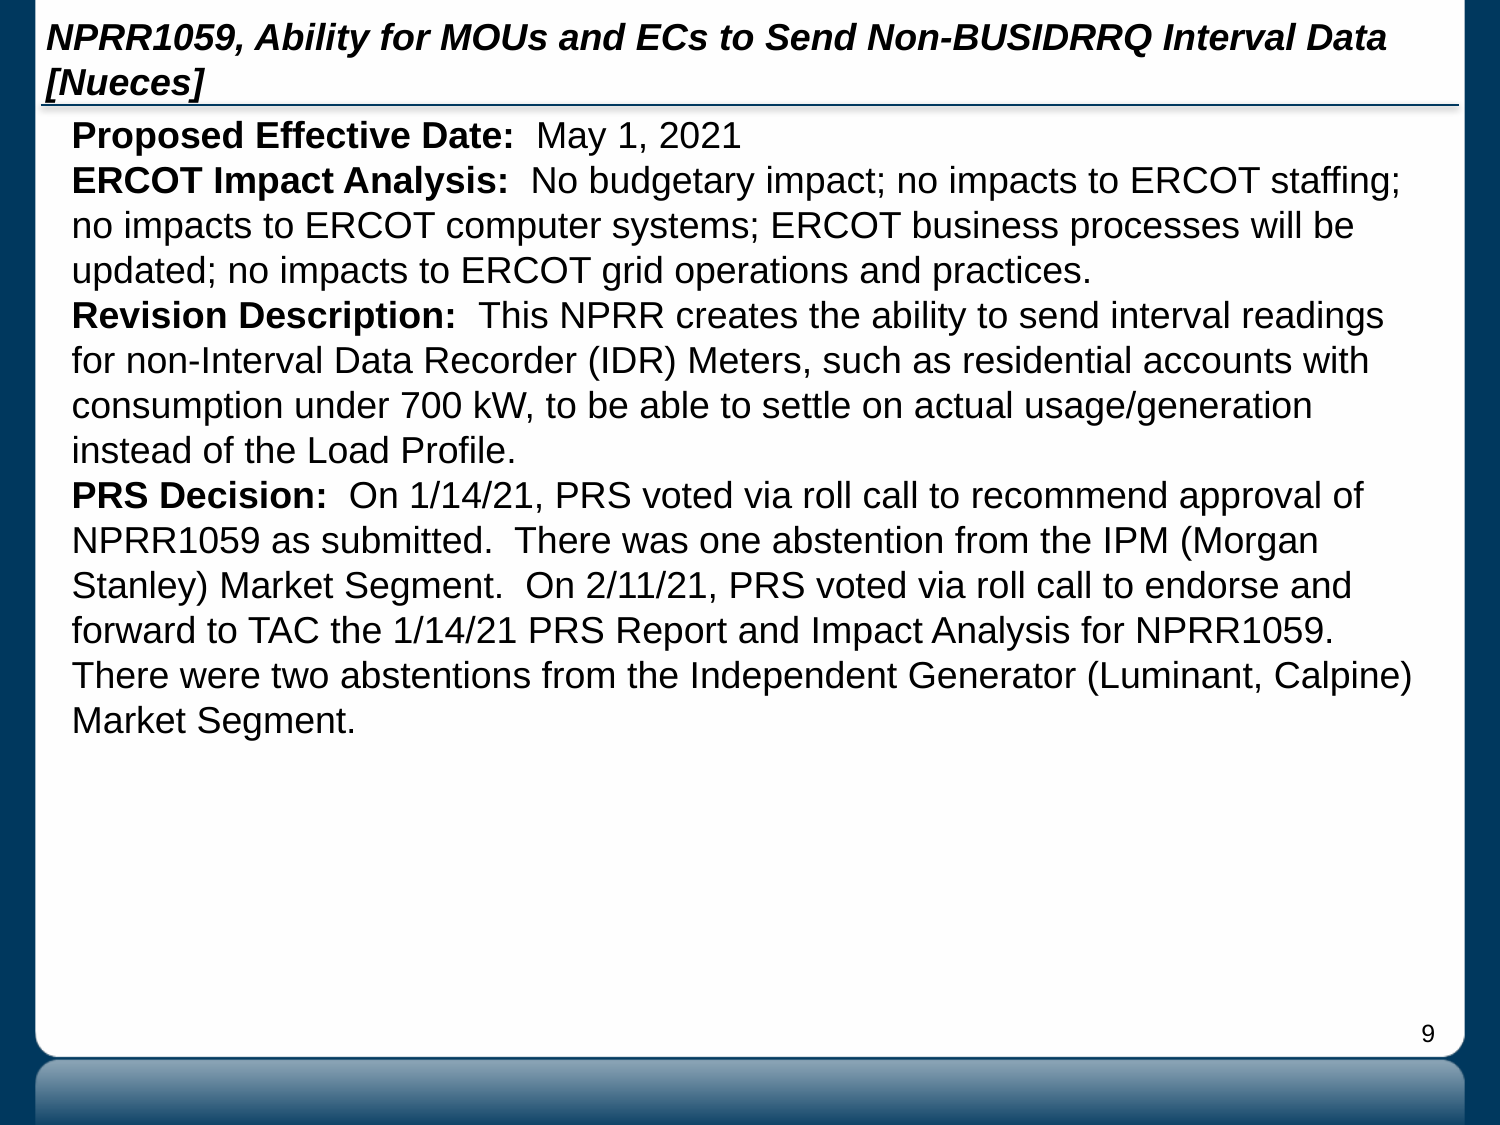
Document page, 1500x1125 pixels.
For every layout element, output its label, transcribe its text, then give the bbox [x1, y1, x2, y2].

title NPRR1059, Ability for MOUs and ECs to Send Non-BUSIDRRQ Interval Data [Nueces] [31, 20, 1464, 97]
picture [35, 0, 1465, 1125]
text_box Proposed Effective Date: May 1, 2021 ERCOT Impact Analysis: No budgetary impact; no impacts to ERCOT staffing; no impacts to ERCOT computer systems; ERCOT business processes will be updated; no impacts to ERCOT grid operations and practices. Revision Description: This NPRR creates the ability to send interval readings for non-Interval Data Recorder (IDR) Meters, such as residential accounts with consumption under 700 kW, to be able to settle on actual usage/generation instead of the Load Profile. PRS Decision: On 1/14/21, PRS voted via roll call to recommend approval of NPRR1059 as submitted. There was one abstention from the IPM (Morgan Stanley) Market Segment. On 2/11/21, PRS voted via roll call to endorse and forward to TAC the 1/14/21 PRS Report and Impact Analysis for NPRR1059. There were two abstentions from the Independent Generator (Luminant, Calpine) Market Segment. [56, 103, 1448, 749]
